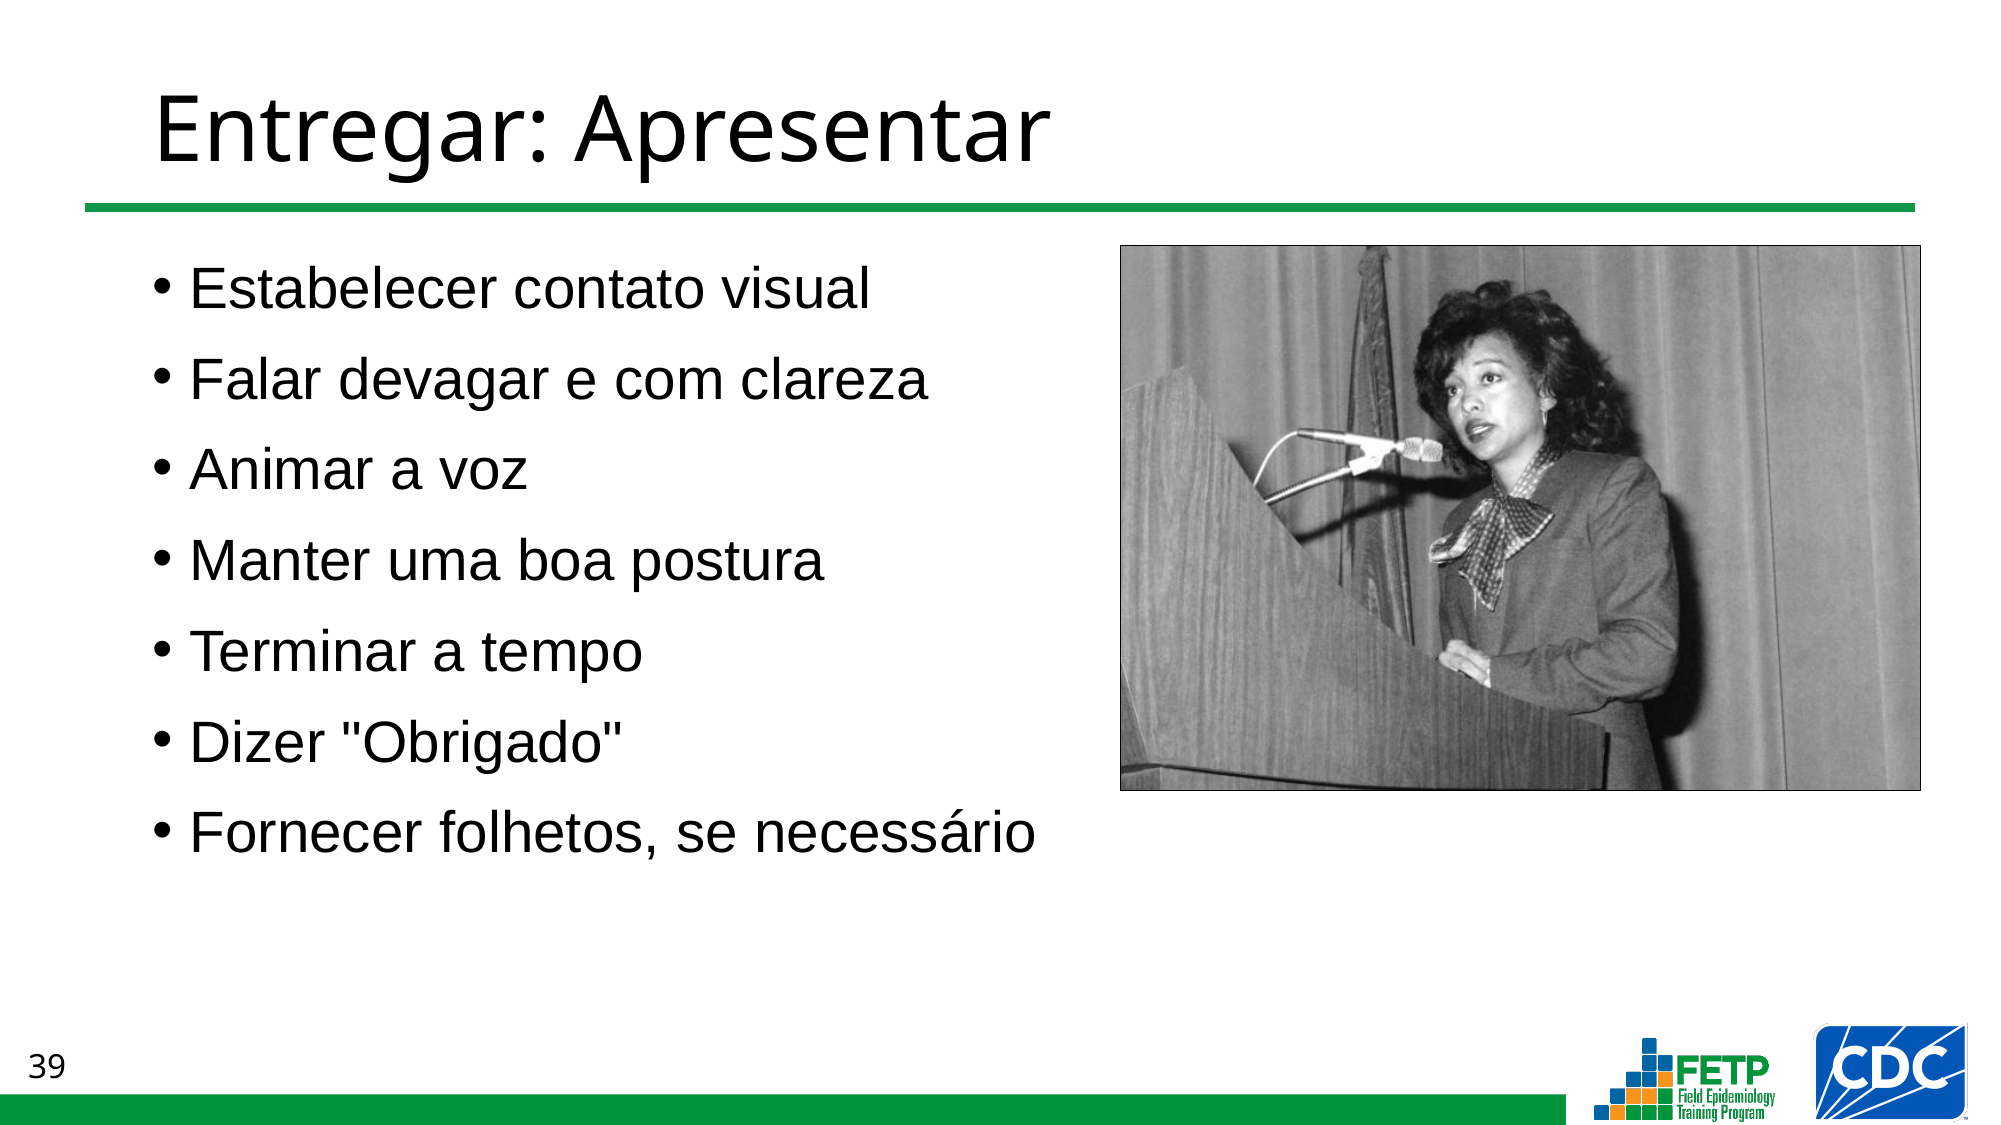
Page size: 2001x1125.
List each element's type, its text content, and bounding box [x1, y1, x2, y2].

picture [1120, 245, 1921, 791]
picture [1813, 1023, 1968, 1122]
title Entregar: Apresentar [137, 75, 1863, 207]
picture [1594, 1038, 1775, 1122]
list Estabelecer contato visual Falar devagar e com clareza Animar a voz Manter uma boa postura Terminar a tempo Dizer "Obrigado" Fornecer folhetos, se necessário [137, 242, 1863, 1004]
